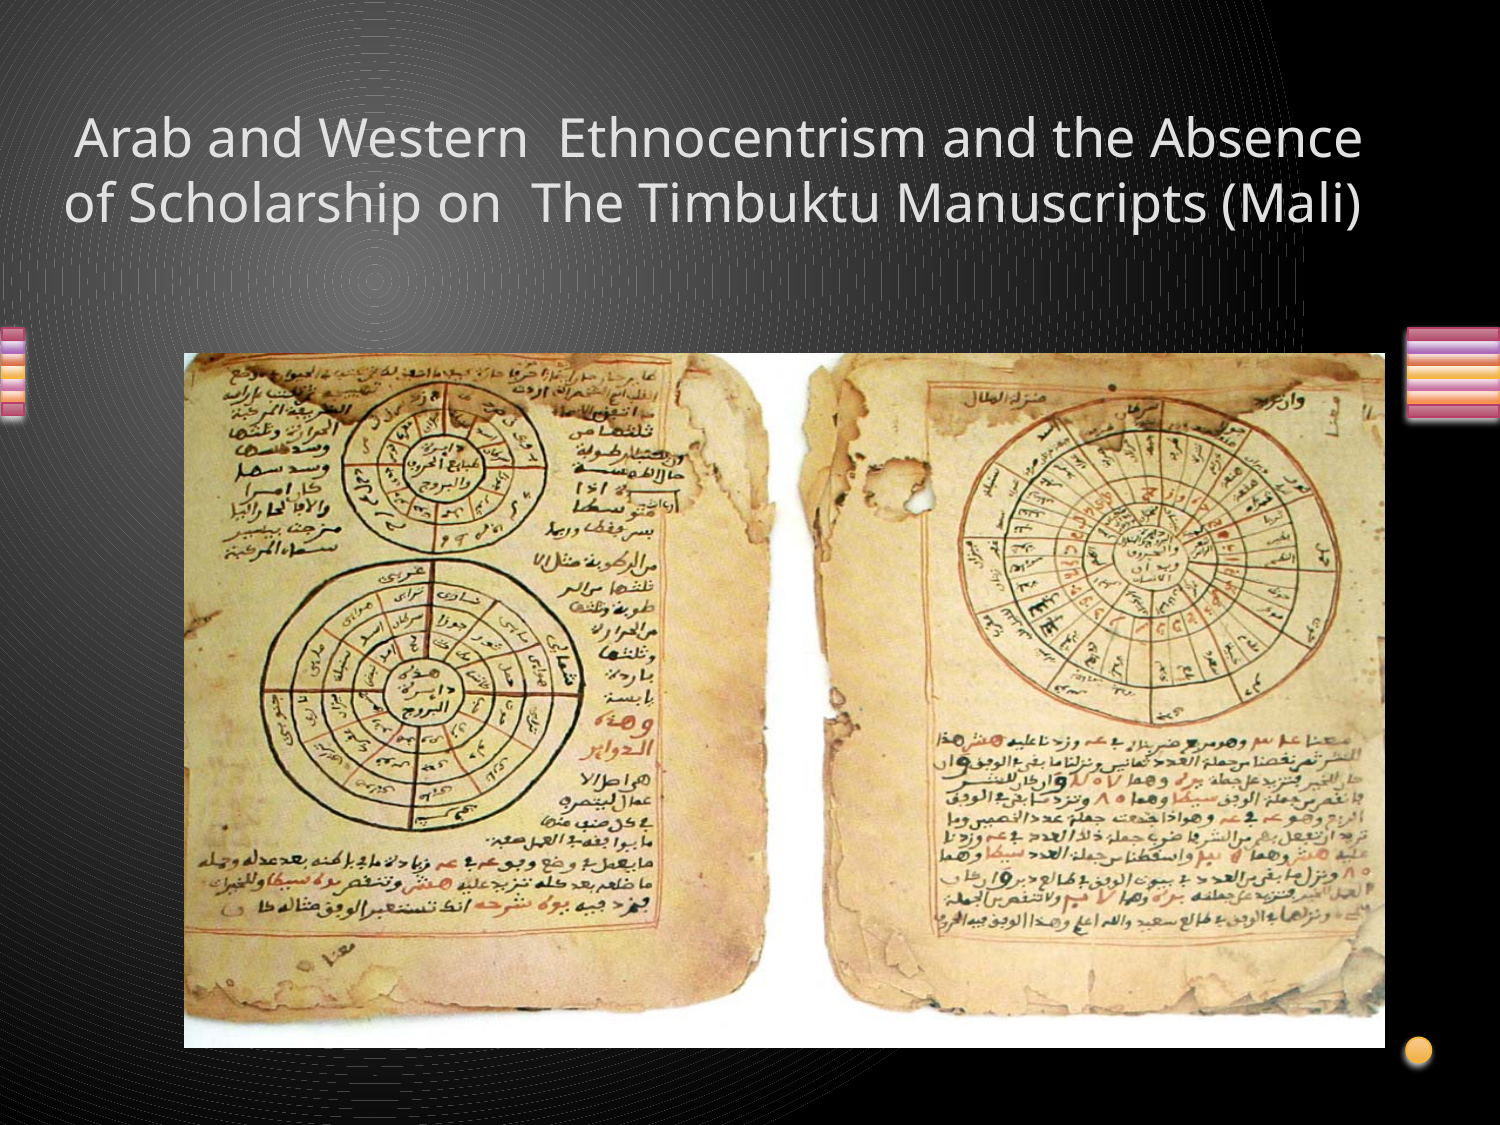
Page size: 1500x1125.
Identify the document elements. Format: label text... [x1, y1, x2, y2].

picture [184, 352, 1386, 1048]
title Arab and Western Ethnocentrism and the Absence of Scholarship on The Timbuktu Manuscripts (Mali) [37, 75, 1388, 263]
